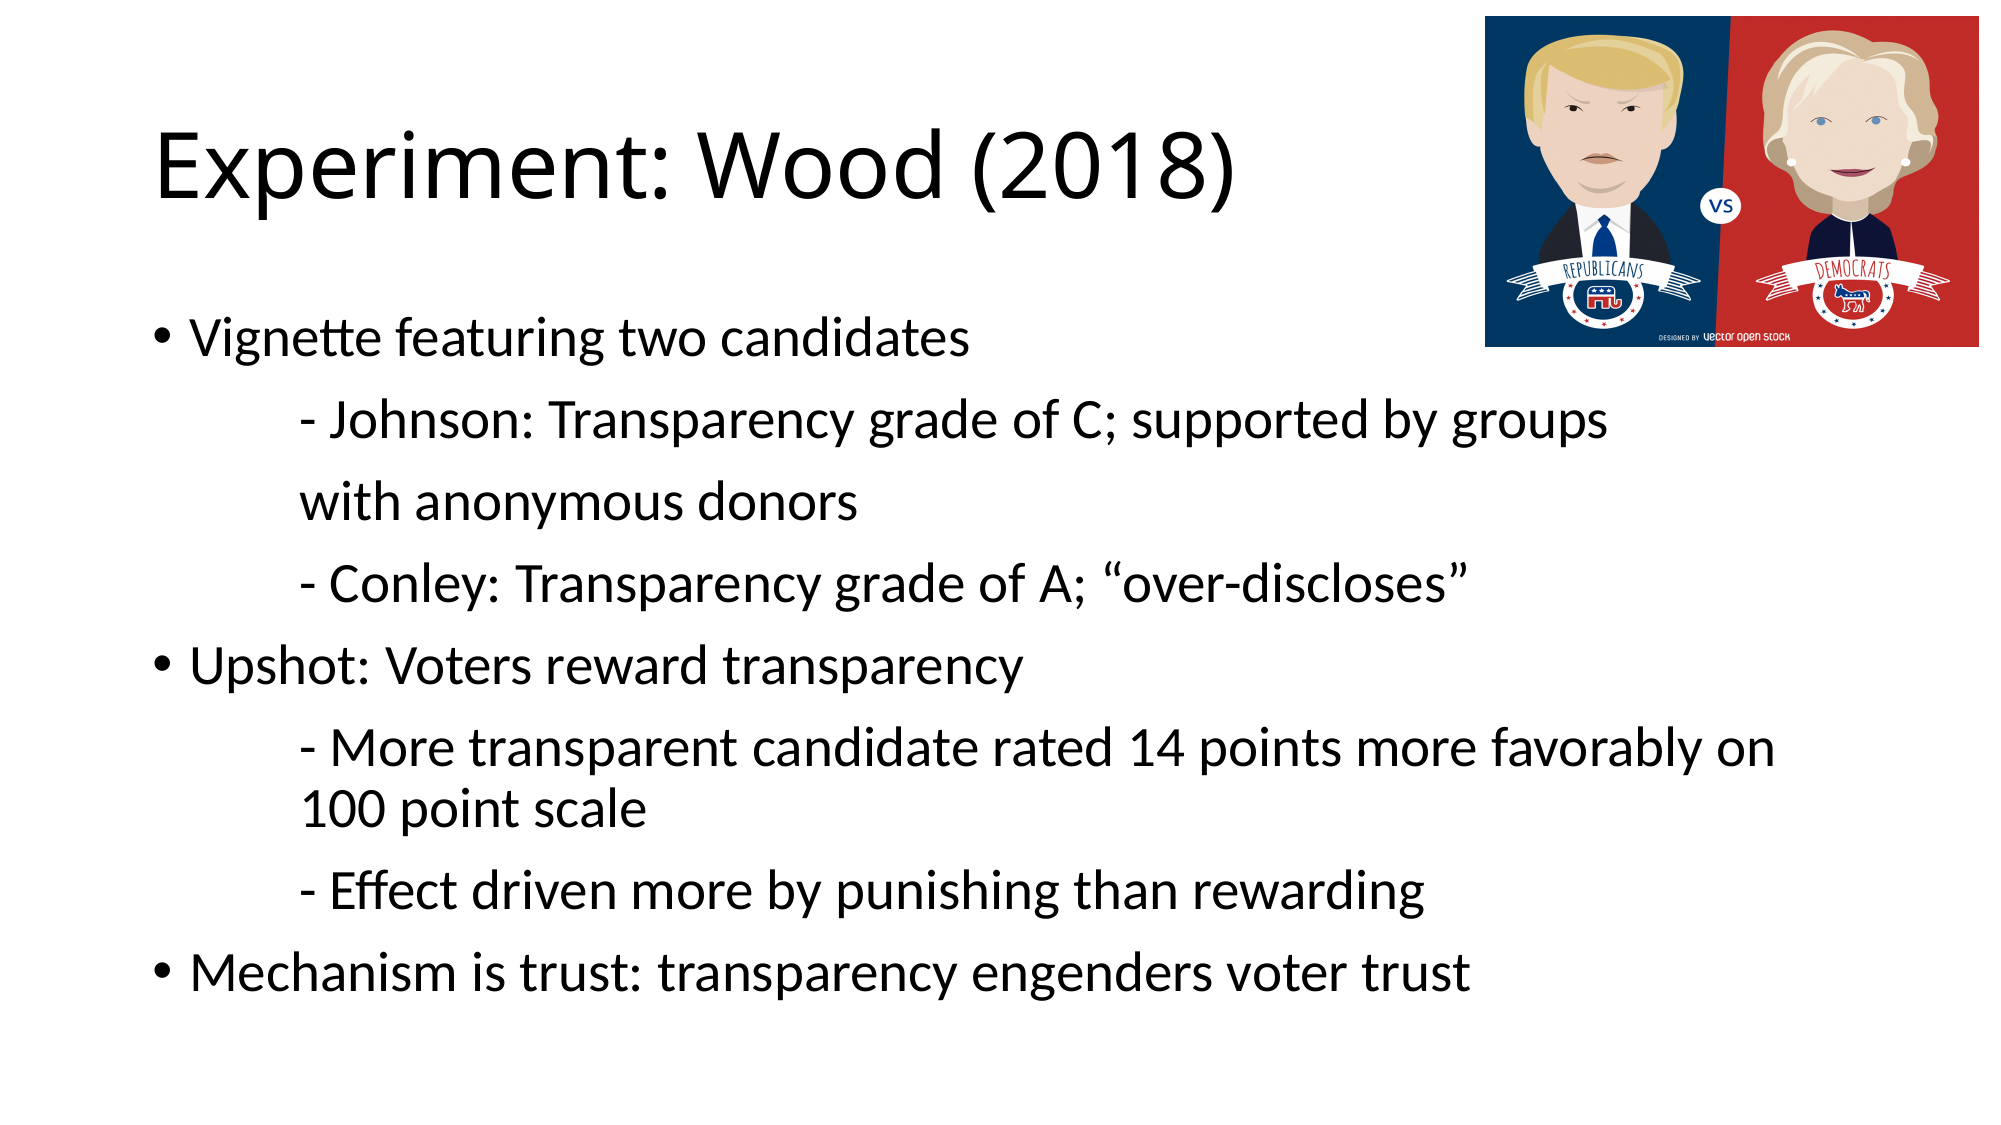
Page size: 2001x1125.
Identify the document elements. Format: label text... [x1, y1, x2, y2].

list Vignette featuring two candidates - Johnson: Transparency grade of C; supported by groups with anonymous donors - Conley: Transparency grade of A; “over-discloses” Upshot: Voters reward transparency - More transparent candidate rated 14 points more favorably on 100 point scale - Effect driven more by punishing than rewarding Mechanism is trust: transparency engenders voter trust [137, 299, 1863, 1014]
title Experiment: Wood (2018) [137, 59, 1484, 278]
picture [1484, 16, 1979, 347]
